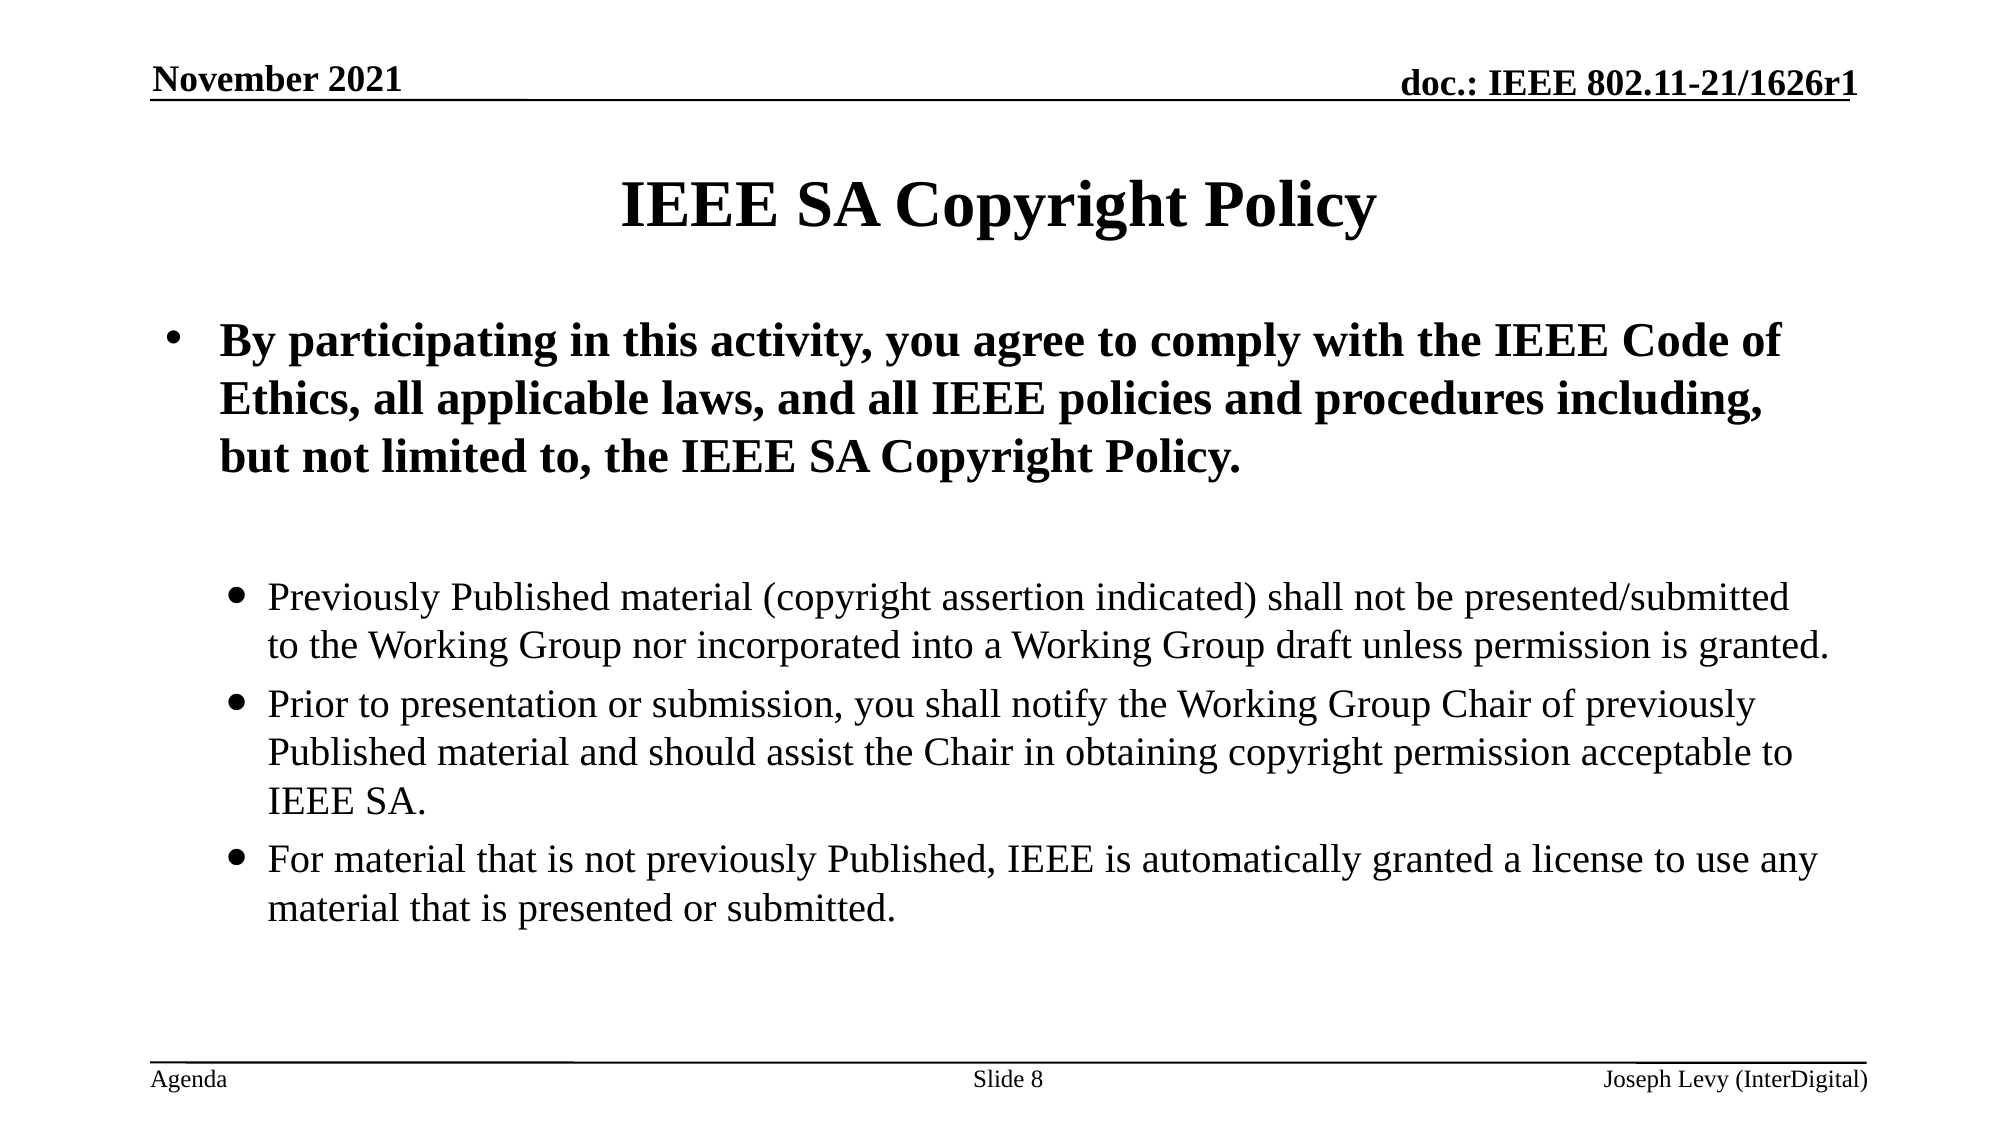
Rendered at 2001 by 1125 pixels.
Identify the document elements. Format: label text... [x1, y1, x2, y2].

title IEEE SA Copyright Policy [149, 112, 1850, 288]
footer Joseph Levy (InterDigital) [1171, 1061, 1869, 1093]
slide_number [152, 54, 563, 100]
slide_number Slide 8 [950, 1061, 1067, 1123]
list By participating in this activity, you agree to comply with the IEEE Code of Ethics, all applicable laws, and all IEEE policies and procedures including, but not limited to, the IEEE SA Copyright Policy. Previously Published material (copyright assertion indicated) shall not be presented/submitted to the Working Group nor incorporated into a Working Group draft unless permission is granted. Prior to presentation or submission, you shall notify the Working Group Chair of previously Published material and should assist the Chair in obtaining copyright permission acceptable to IEEE SA. For material that is not previously Published, IEEE is automatically granted a license to use any material that is presented or submitted. [149, 299, 1850, 975]
